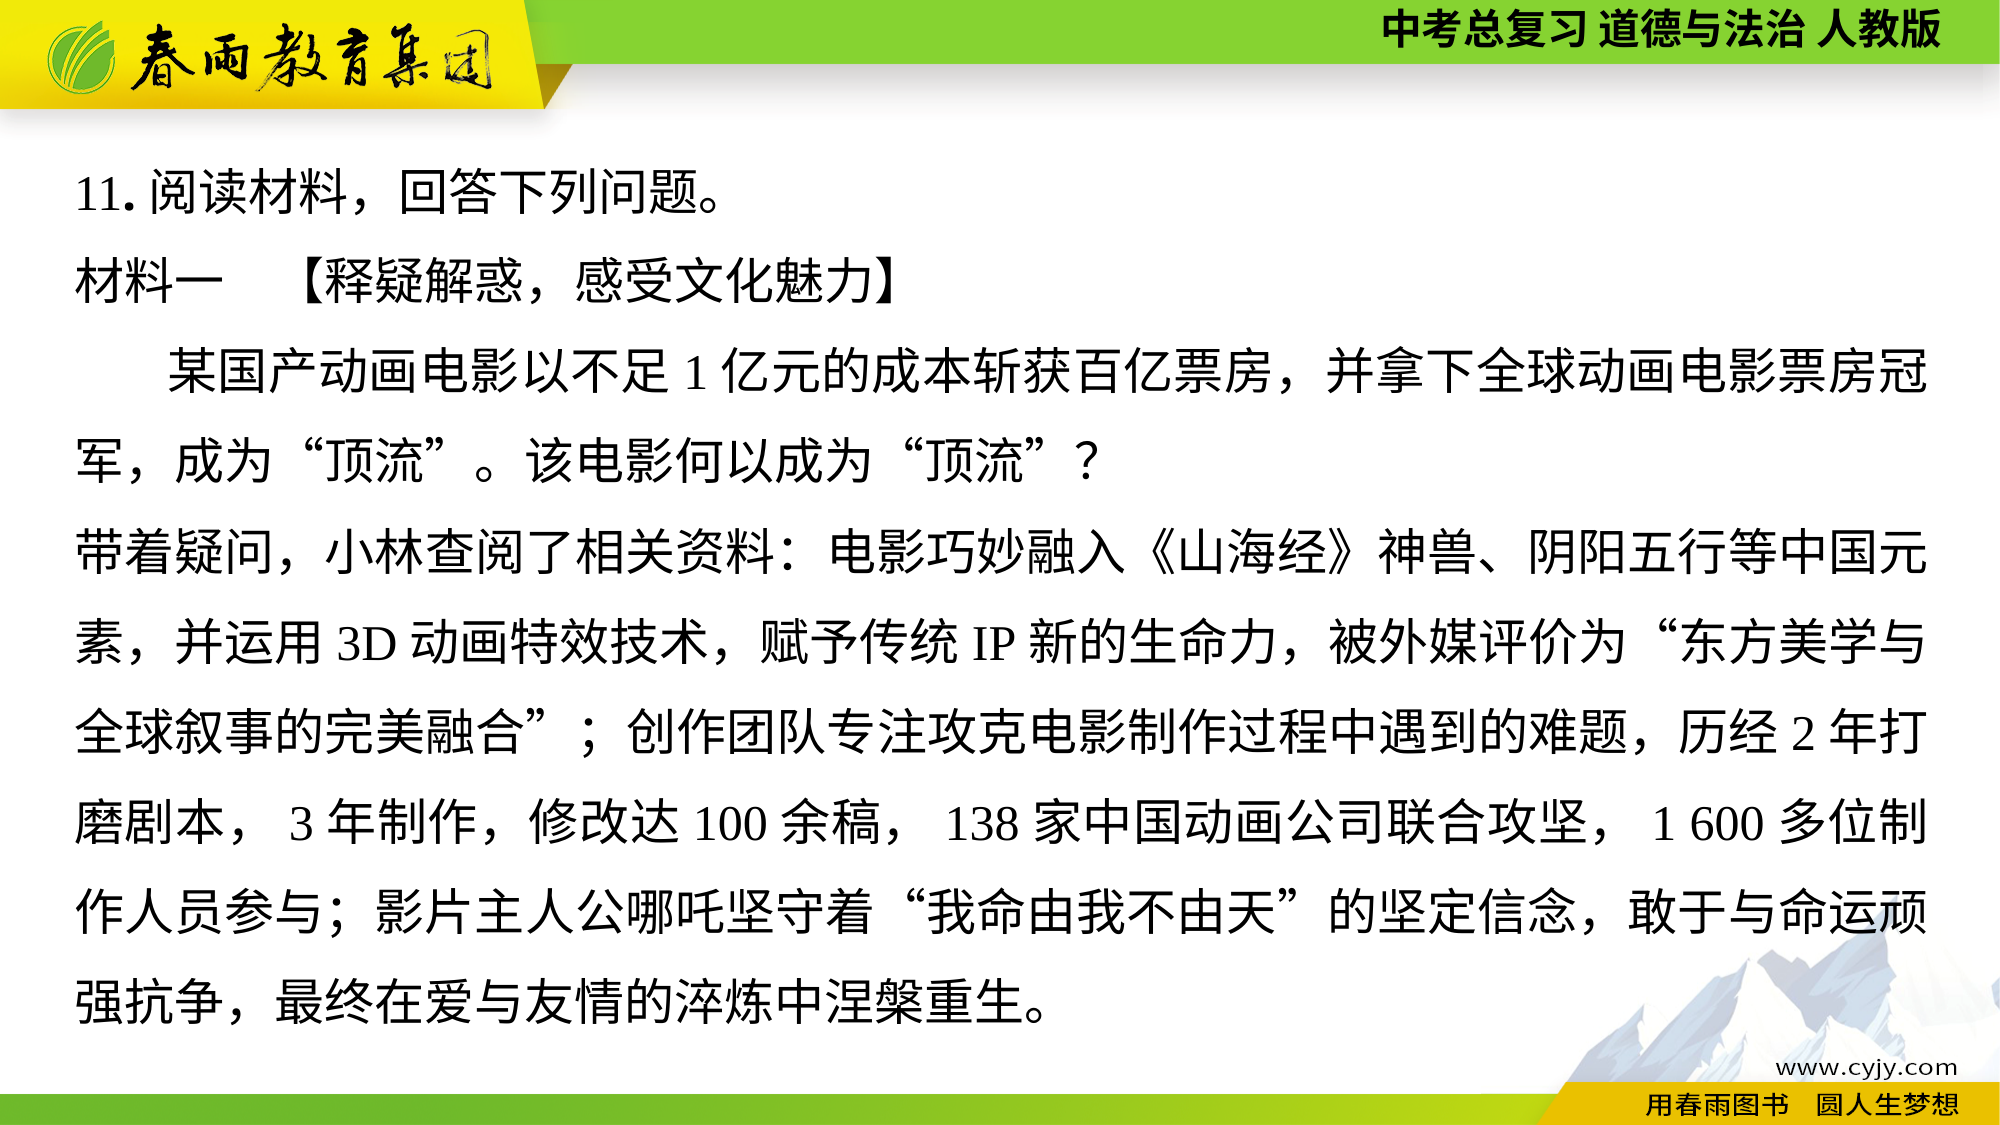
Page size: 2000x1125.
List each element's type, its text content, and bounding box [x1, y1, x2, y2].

list 11.阅读材料，回答下列问题。 材料一 【释疑解惑，感受文化魅力】 某国产动画电影以不足1亿元的成本斩获百亿票房，并拿下全球动画电影票房冠军，成为“顶流”。该电影何以成为“顶流”？ 带着疑问，小林查阅了相关资料：电影巧妙融入《山海经》神兽、阴阳五行等中国元素，并运用3D动画特效技术，赋予传统IP新的生命力，被外媒评价为“东方美学与全球叙事的完美融合”；创作团队专注攻克电影制作过程中遇到的难题，历经2年打磨剧本，3年制作，修改达100余稿，138家中国动画公司联合攻坚，1 600多位制作人员参与；影片主人公哪吒坚守着“我命由我不由天”的坚定信念，敢于与命运顽强抗争，最终在爱与友情的淬炼中涅槃重生。 [59, 122, 1944, 1035]
picture [0, 0, 2000, 1125]
